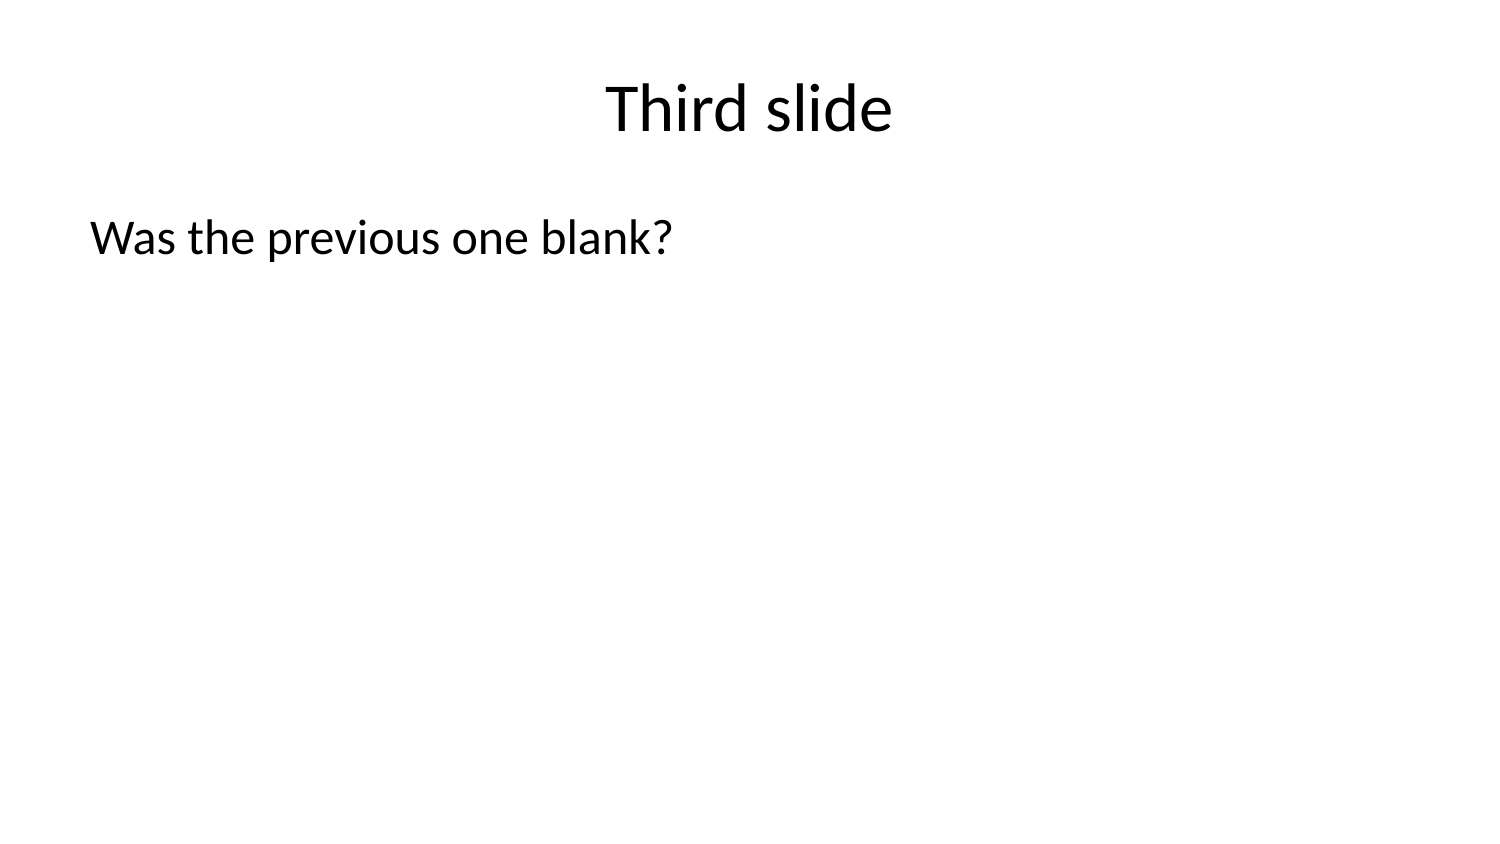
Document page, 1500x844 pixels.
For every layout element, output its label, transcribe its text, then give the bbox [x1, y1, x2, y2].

title Third slide [75, 33, 1425, 175]
list Was the previous one blank? [75, 196, 1425, 754]
